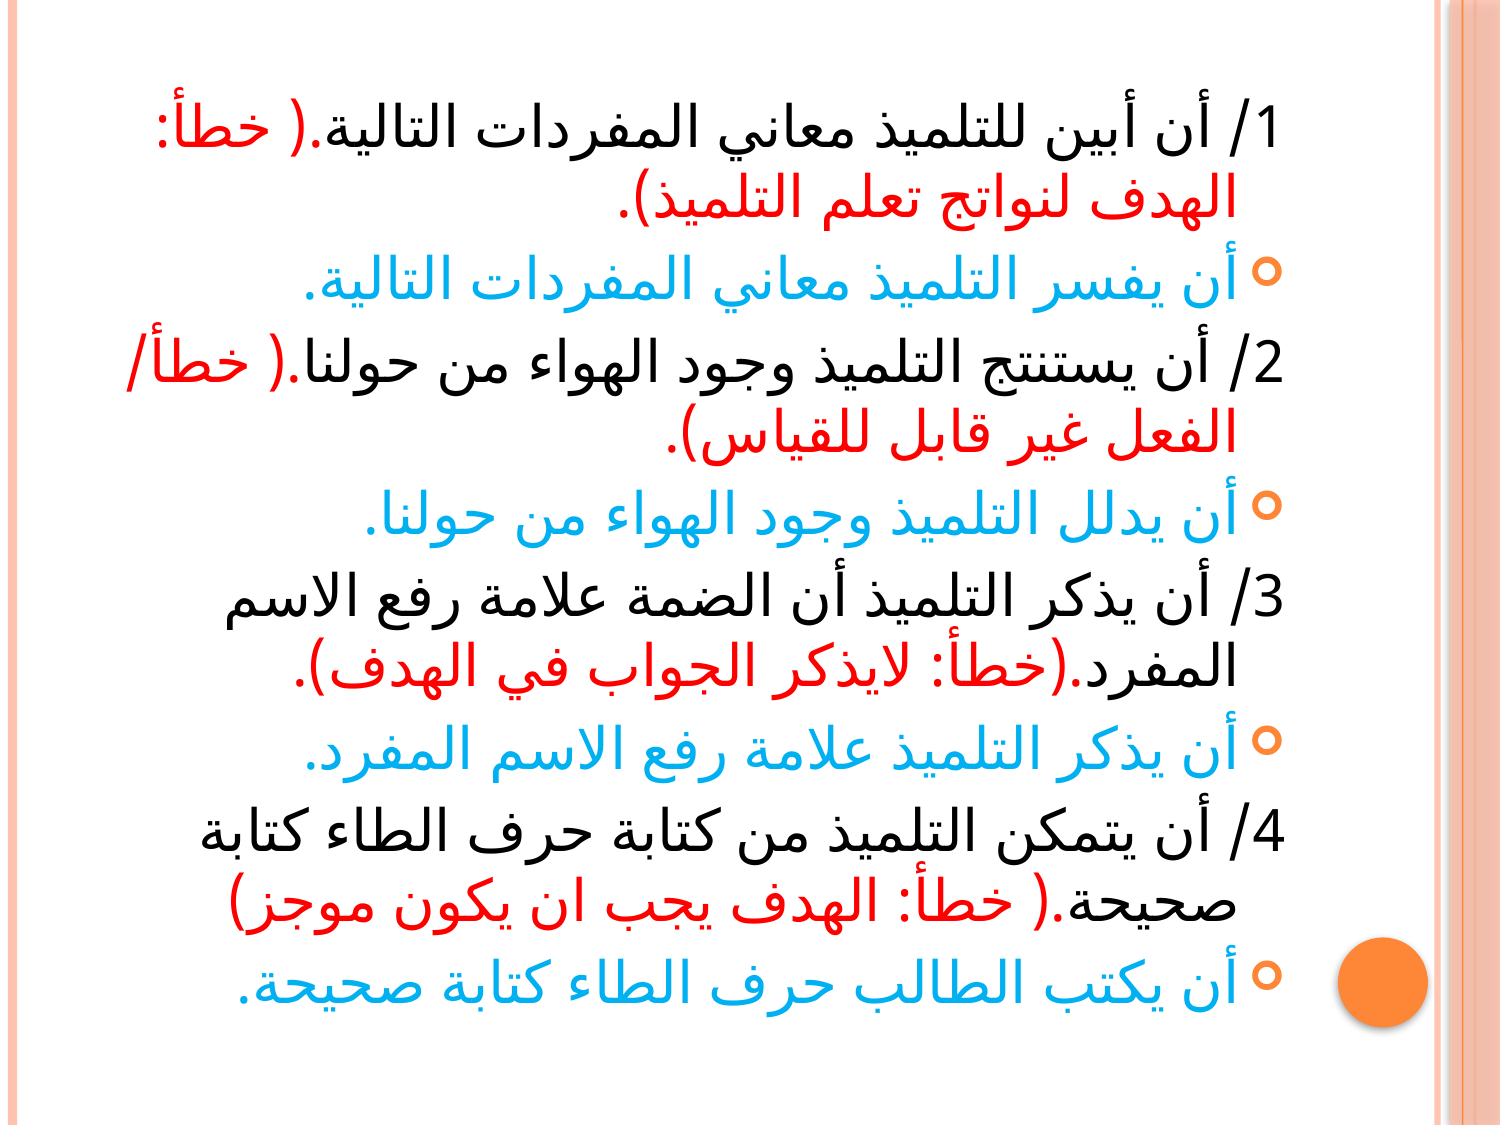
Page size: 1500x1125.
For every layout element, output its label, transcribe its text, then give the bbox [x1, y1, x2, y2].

list 1/ أن أبين للتلميذ معاني المفردات التالية.( خطأ: الهدف لنواتج تعلم التلميذ). أن يفسر التلميذ معاني المفردات التالية. 2/ أن يستنتج التلميذ وجود الهواء من حولنا.( خطأ/ الفعل غير قابل للقياس). أن يدلل التلميذ وجود الهواء من حولنا. 3/ أن يذكر التلميذ أن الضمة علامة رفع الاسم المفرد.(خطأ: لايذكر الجواب في الهدف). أن يذكر التلميذ علامة رفع الاسم المفرد. 4/ أن يتمكن التلميذ من كتابة حرف الطاء كتابة صحيحة.( خطأ: الهدف يجب ان يكون موجز) أن يكتب الطالب حرف الطاء كتابة صحيحة. [75, 82, 1300, 1062]
